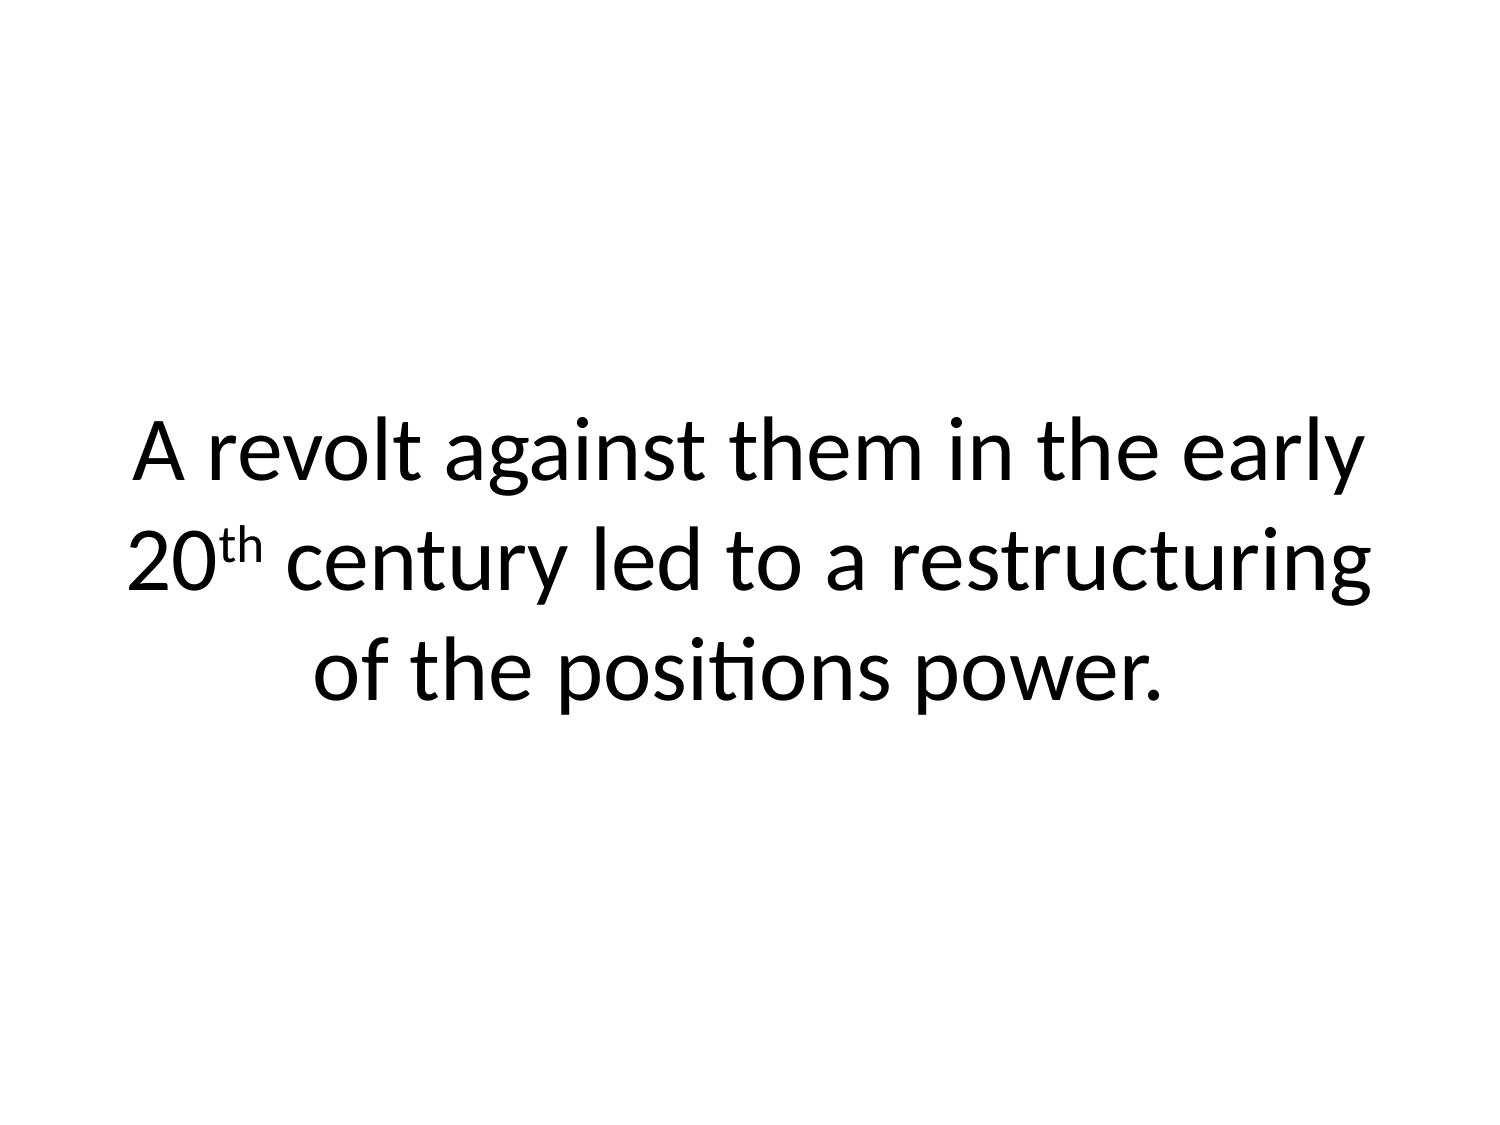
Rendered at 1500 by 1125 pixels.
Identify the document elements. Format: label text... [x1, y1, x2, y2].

title A revolt against them in the early 20th century led to a restructuring of the positions power. [74, 44, 1426, 1063]
